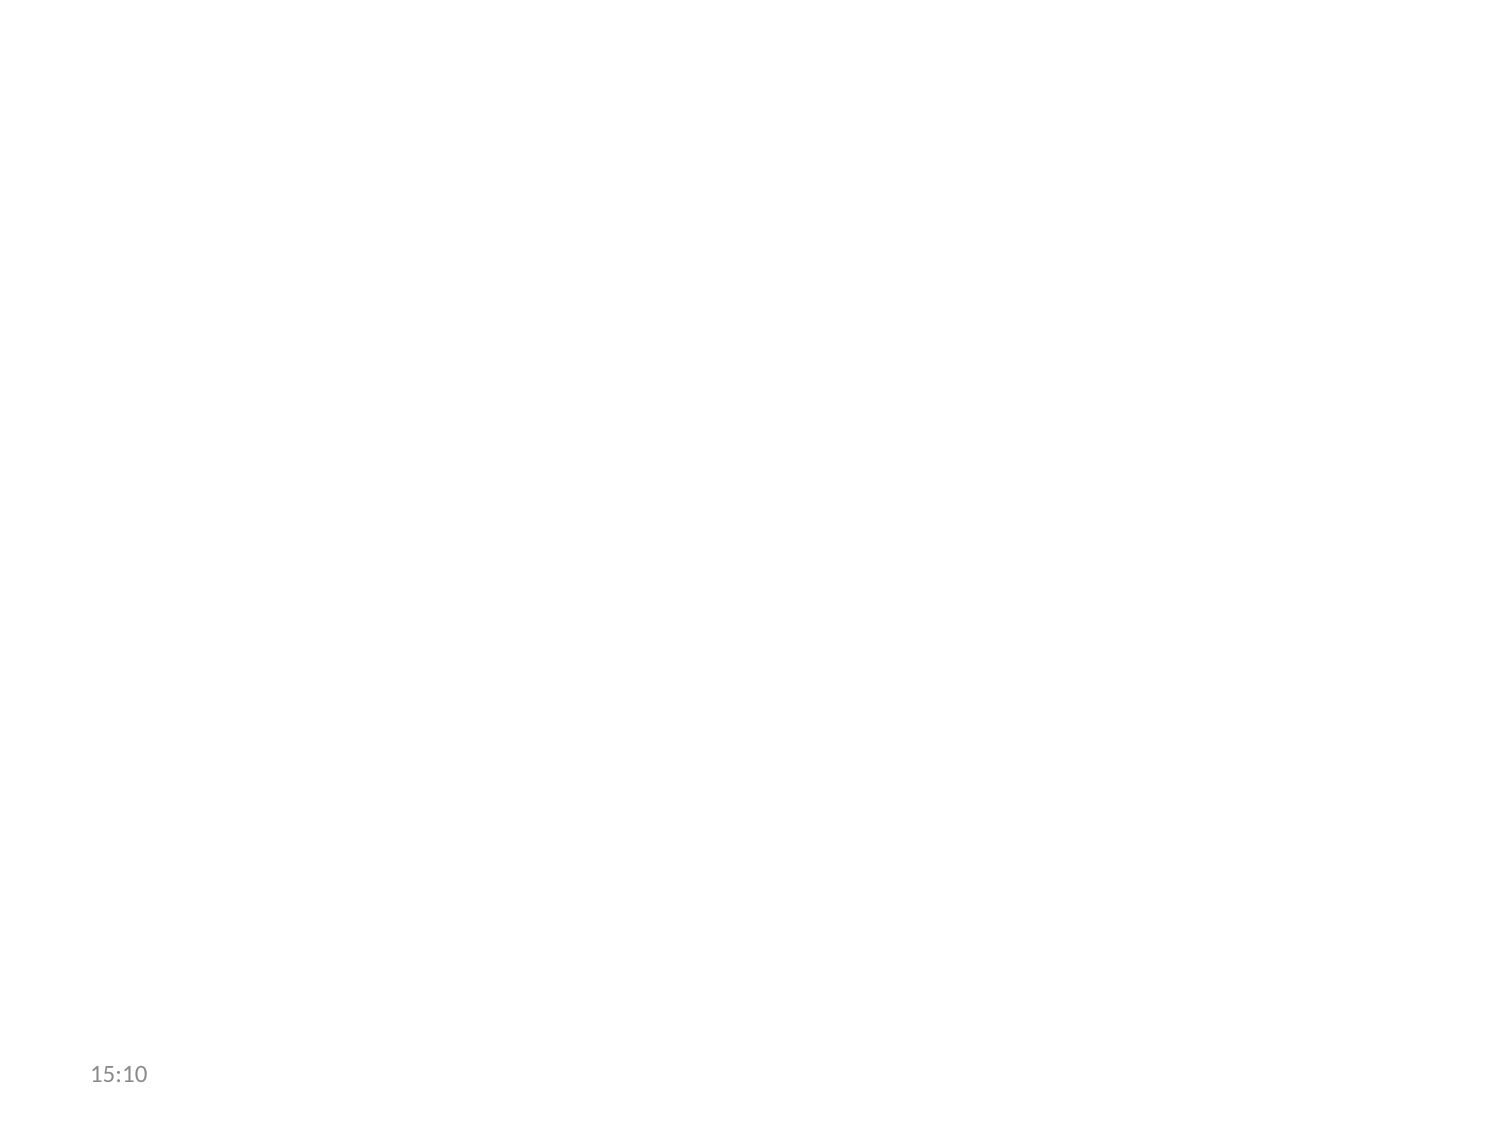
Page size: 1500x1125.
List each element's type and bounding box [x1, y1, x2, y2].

slide_number [75, 1042, 425, 1103]
